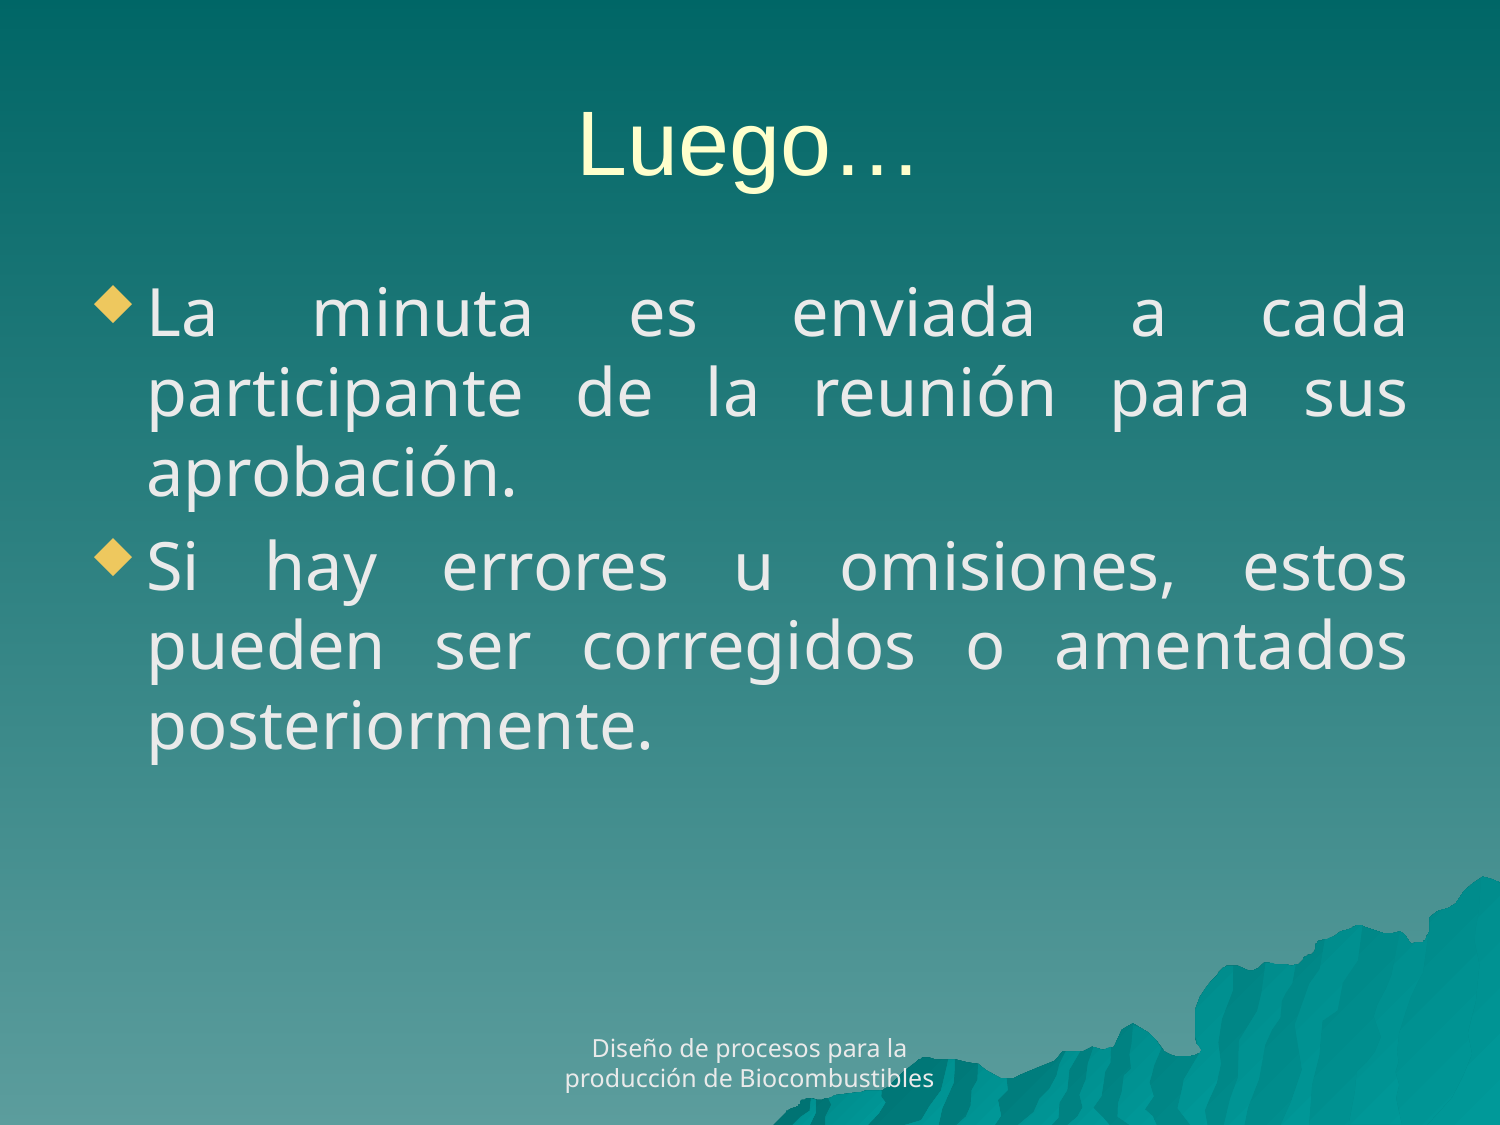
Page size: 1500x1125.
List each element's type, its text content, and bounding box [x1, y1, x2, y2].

title Luego… [74, 45, 1426, 233]
list La minuta es enviada a cada participante de la reunión para sus aprobación. Si hay errores u omisiones, estos pueden ser corregidos o amentados posteriormente. [74, 262, 1426, 1006]
footer Diseño de procesos para la producción de Biocombustibles [512, 1024, 988, 1101]
